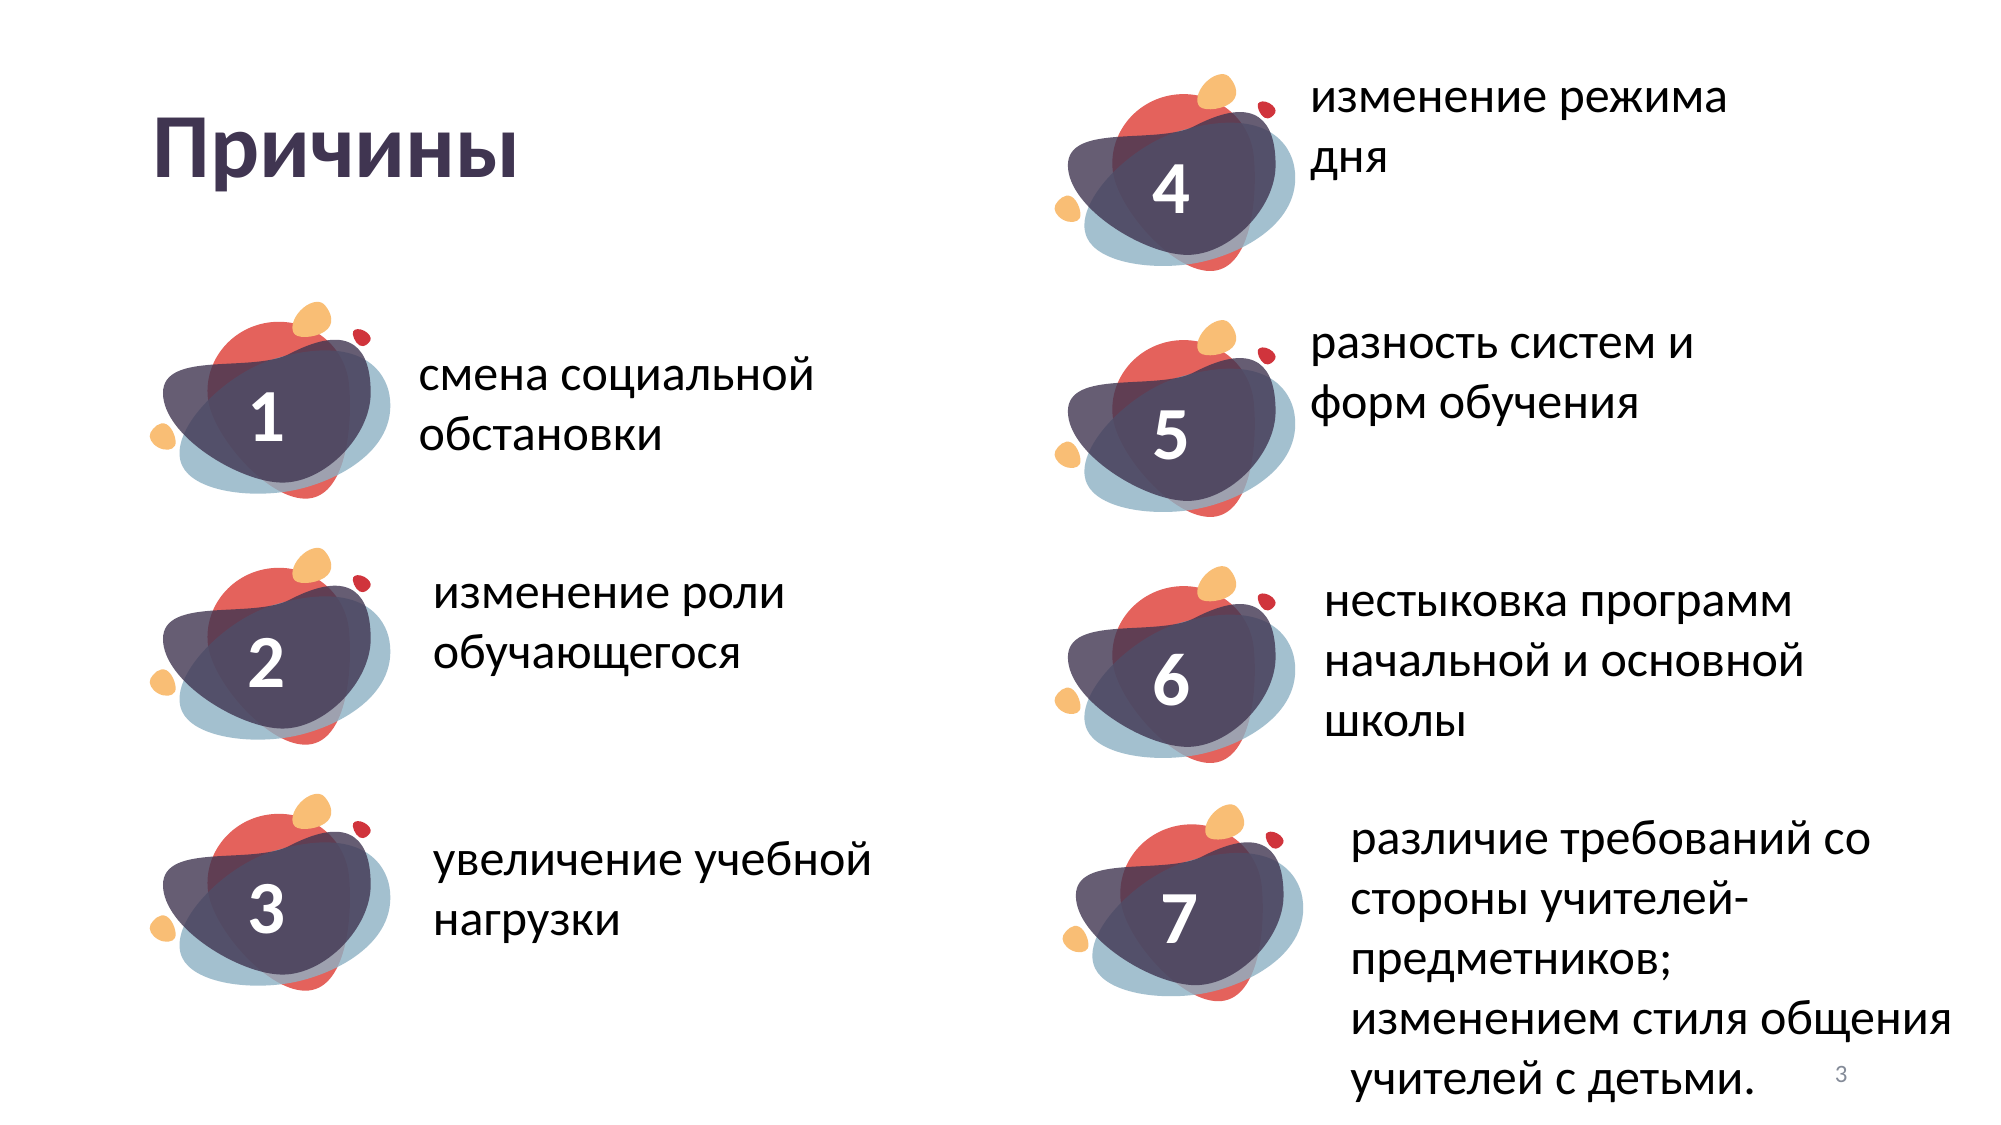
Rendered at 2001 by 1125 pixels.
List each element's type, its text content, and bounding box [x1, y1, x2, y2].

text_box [149, 547, 391, 745]
title Причины [137, 54, 1295, 241]
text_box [1054, 74, 1296, 271]
text_box смена социальной обстановки [403, 310, 893, 461]
text_box нестыковка программ начальной и основной школы [1309, 535, 1839, 746]
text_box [1054, 566, 1296, 763]
text_box изменение режима дня [1295, 32, 1785, 183]
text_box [1054, 320, 1296, 517]
text_box увеличение учебной нагрузки [418, 795, 908, 946]
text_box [1062, 804, 1304, 1002]
text_box различие требований со стороны учителей-предметников; изменением стиля общения учителей с детьми. [1335, 774, 1969, 1125]
text_box разность систем и форм обучения [1295, 278, 1785, 429]
title Причины [1296, 54, 1863, 241]
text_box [149, 793, 391, 991]
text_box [149, 301, 391, 499]
text_box изменение роли обучающегося [418, 528, 908, 679]
